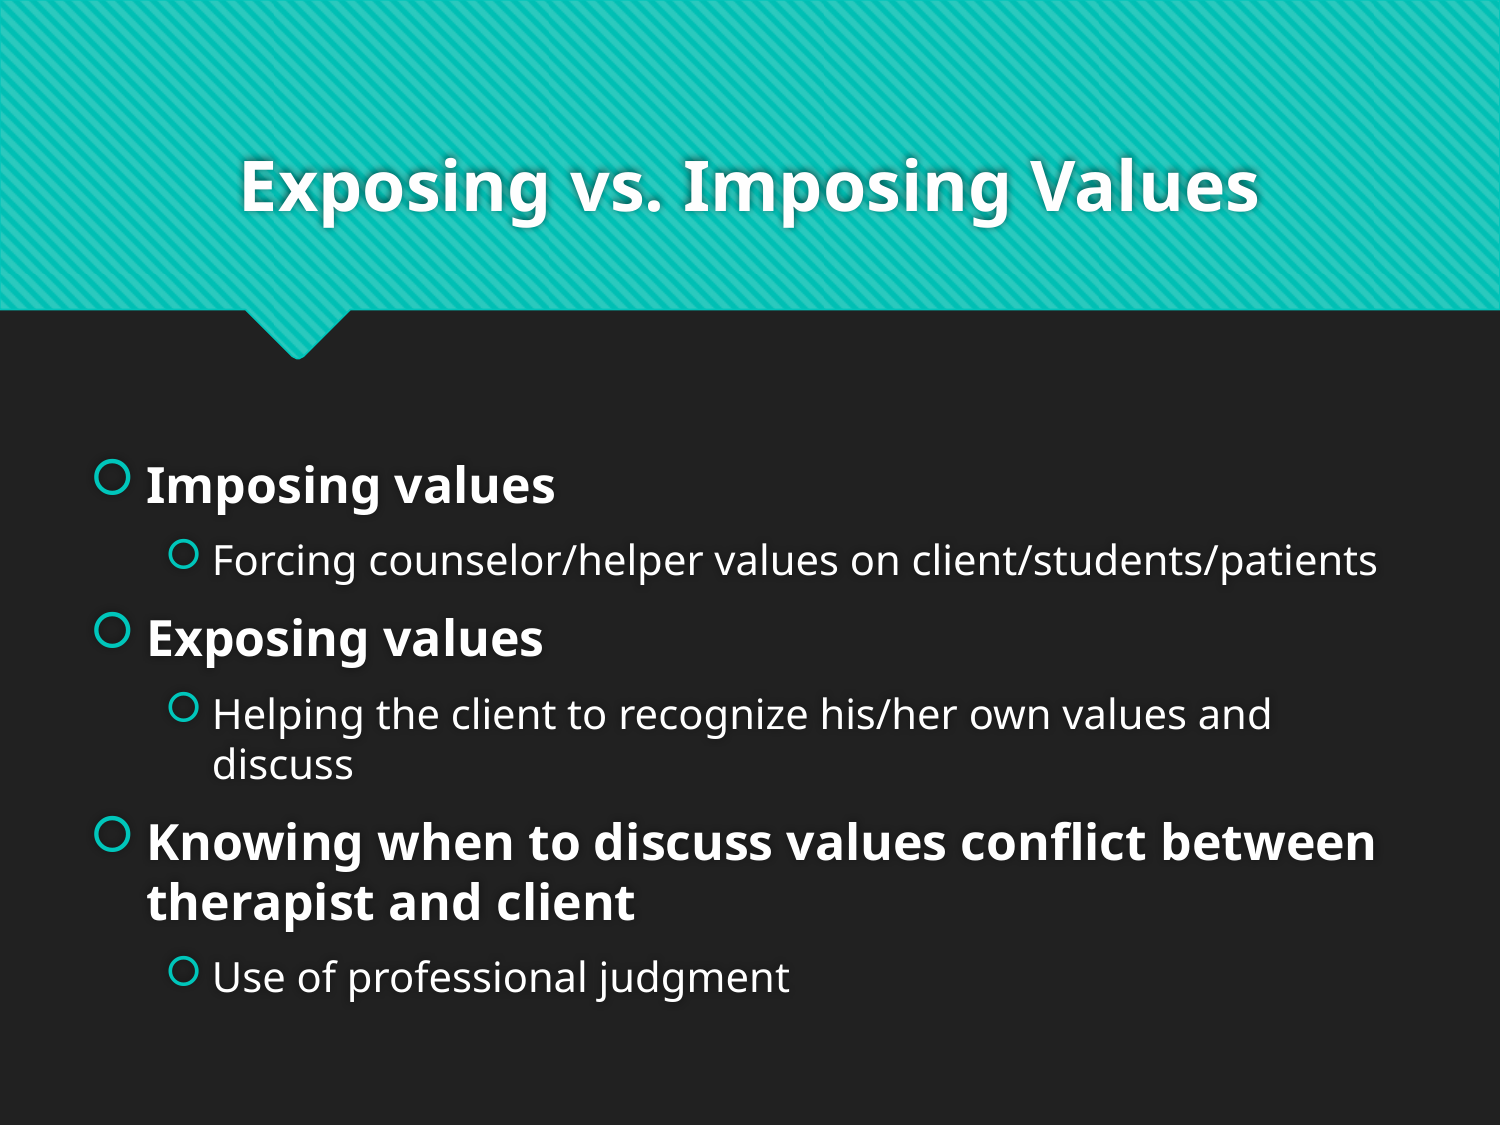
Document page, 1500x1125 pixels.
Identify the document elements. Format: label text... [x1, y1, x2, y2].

list Imposing values Forcing counselor/helper values on client/students/patients Exposing values Helping the client to recognize his/her own values and discuss Knowing when to discuss values conflict between therapist and client Use of professional judgment [75, 337, 1425, 1125]
title Exposing vs. Imposing Values [132, 73, 1368, 233]
